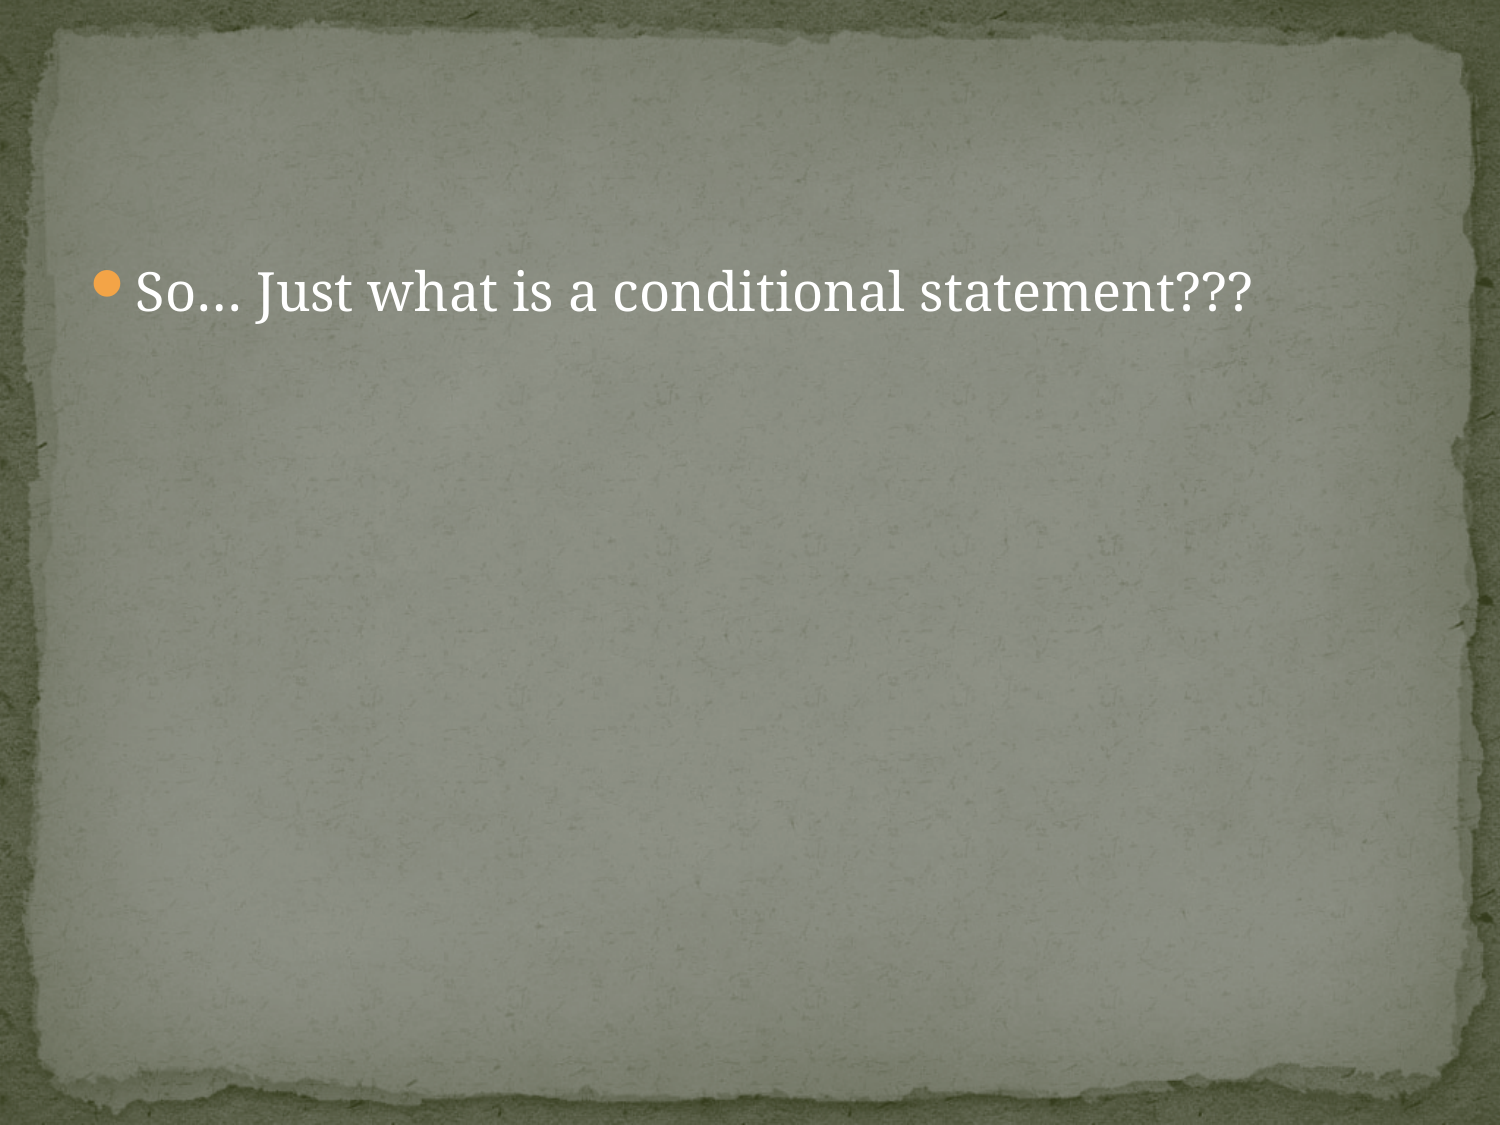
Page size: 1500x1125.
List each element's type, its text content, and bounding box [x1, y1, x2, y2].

list So… Just what is a conditional statement??? [75, 249, 1425, 1000]
